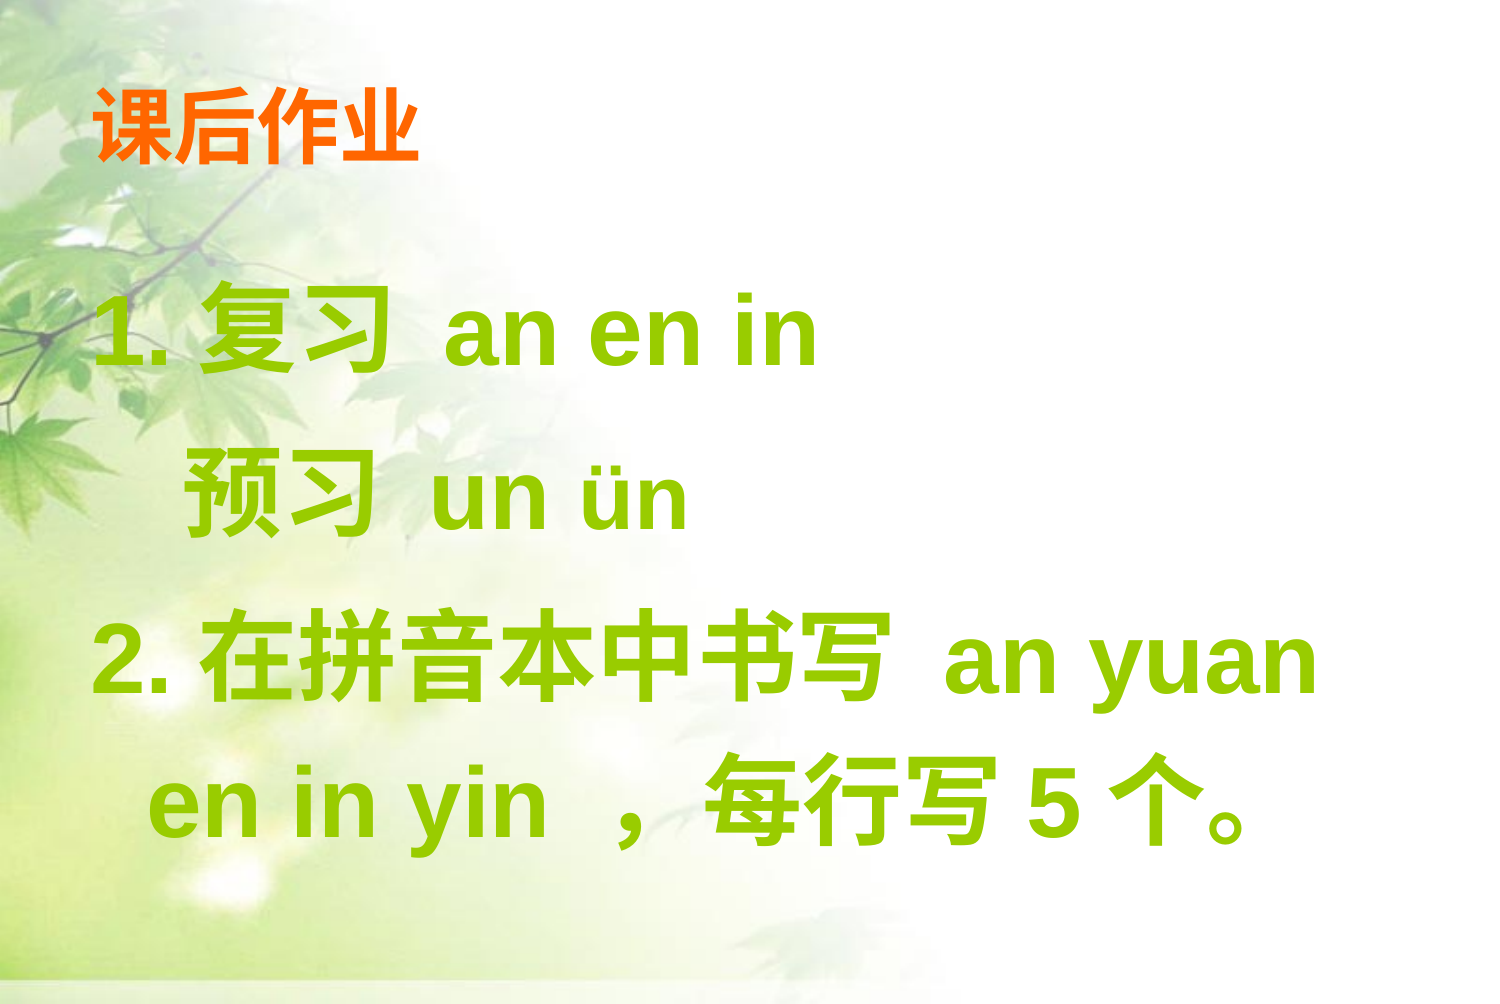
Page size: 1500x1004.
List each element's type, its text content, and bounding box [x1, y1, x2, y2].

title 课后作业 [74, 39, 1426, 208]
picture [0, 0, 1500, 1004]
list 1.复习 an en in 预习 un ün 2.在拼音本中书写 an yuan en in yin ，每行写5个。 [74, 234, 1426, 898]
